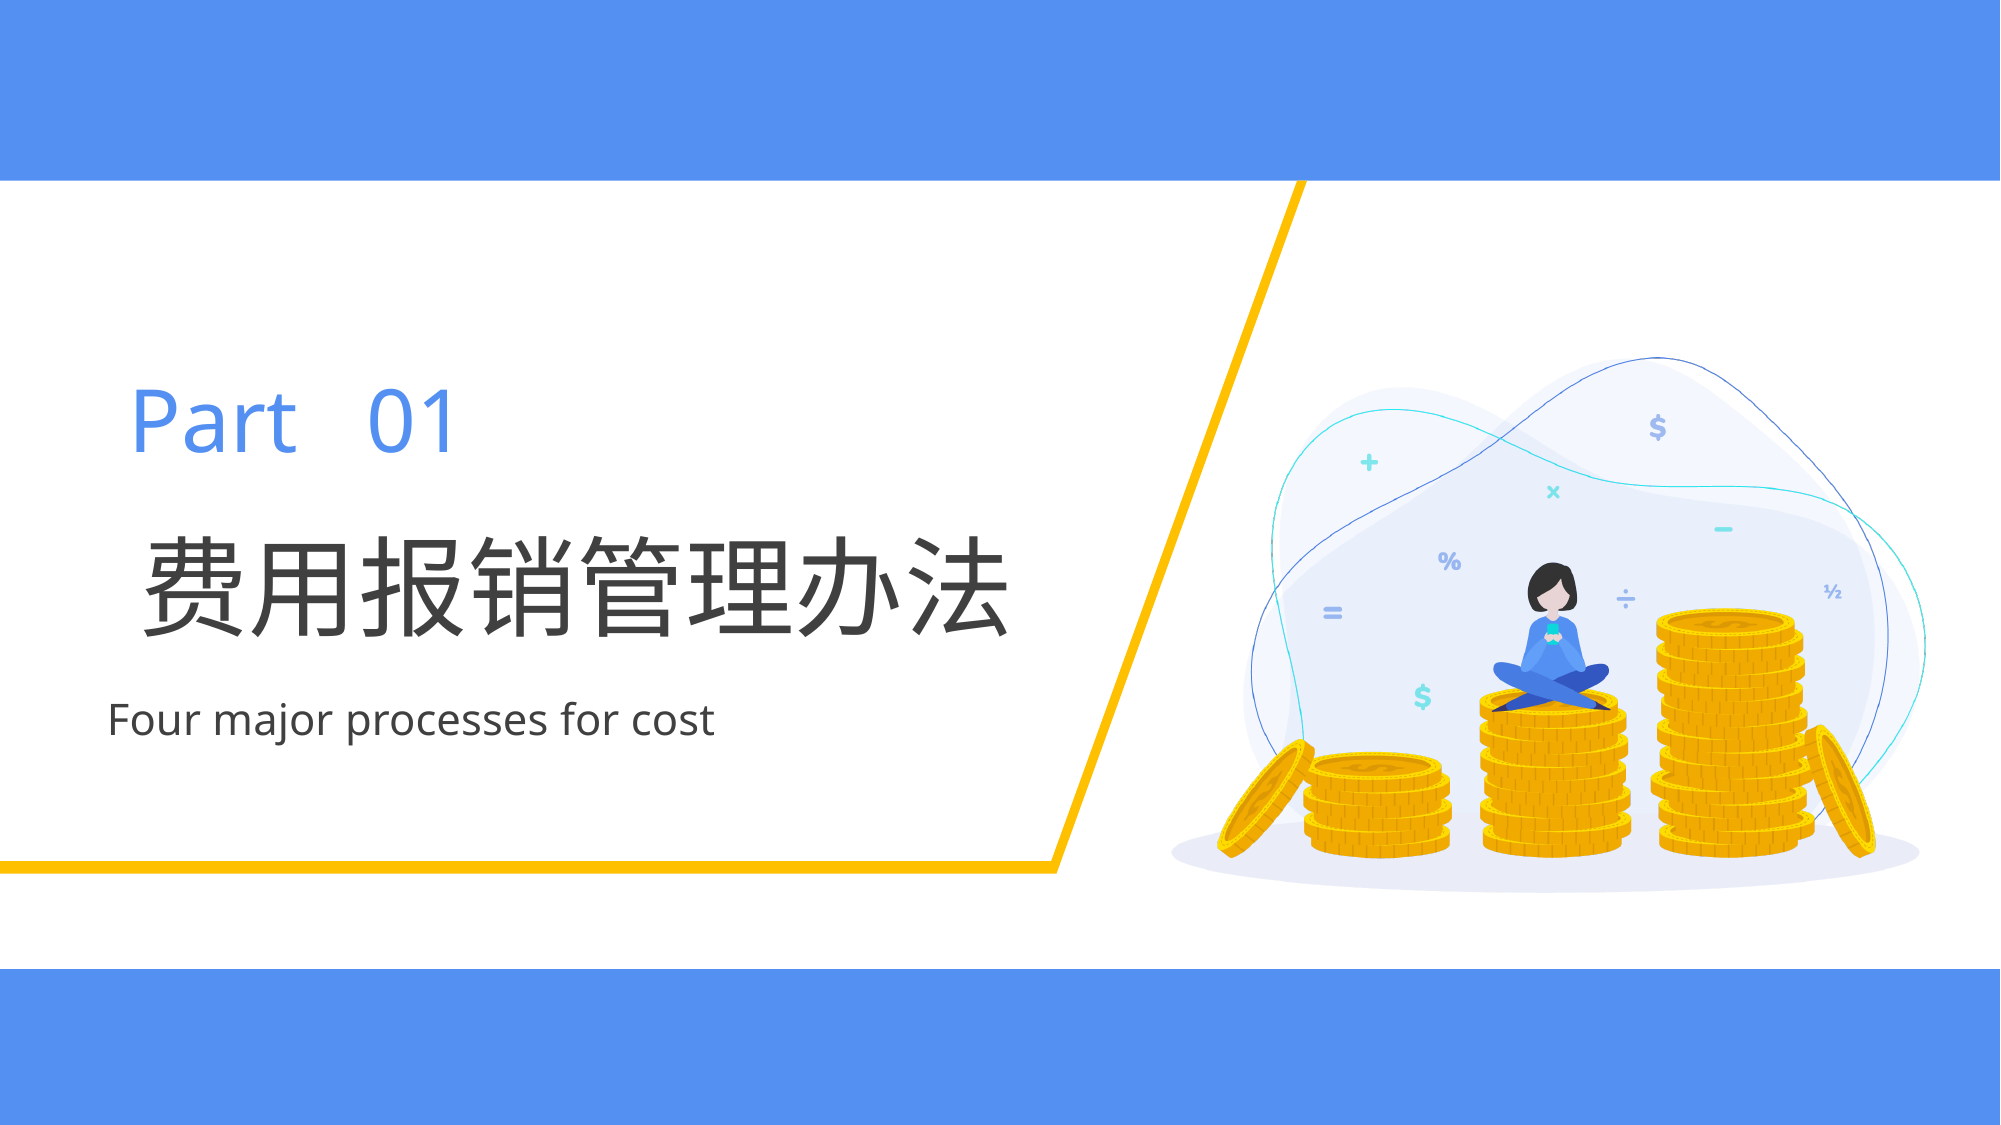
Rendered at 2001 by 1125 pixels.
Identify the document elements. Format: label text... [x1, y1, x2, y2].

text_box [0, 180, 2000, 970]
text_box Four major processes for cost [92, 684, 731, 752]
text_box [0, 526, 1171, 875]
text_box [1232, 179, 1309, 357]
text_box 费用报销管理办法 [124, 511, 1029, 658]
picture [1171, 357, 1926, 893]
text_box Part 01 [113, 357, 481, 478]
